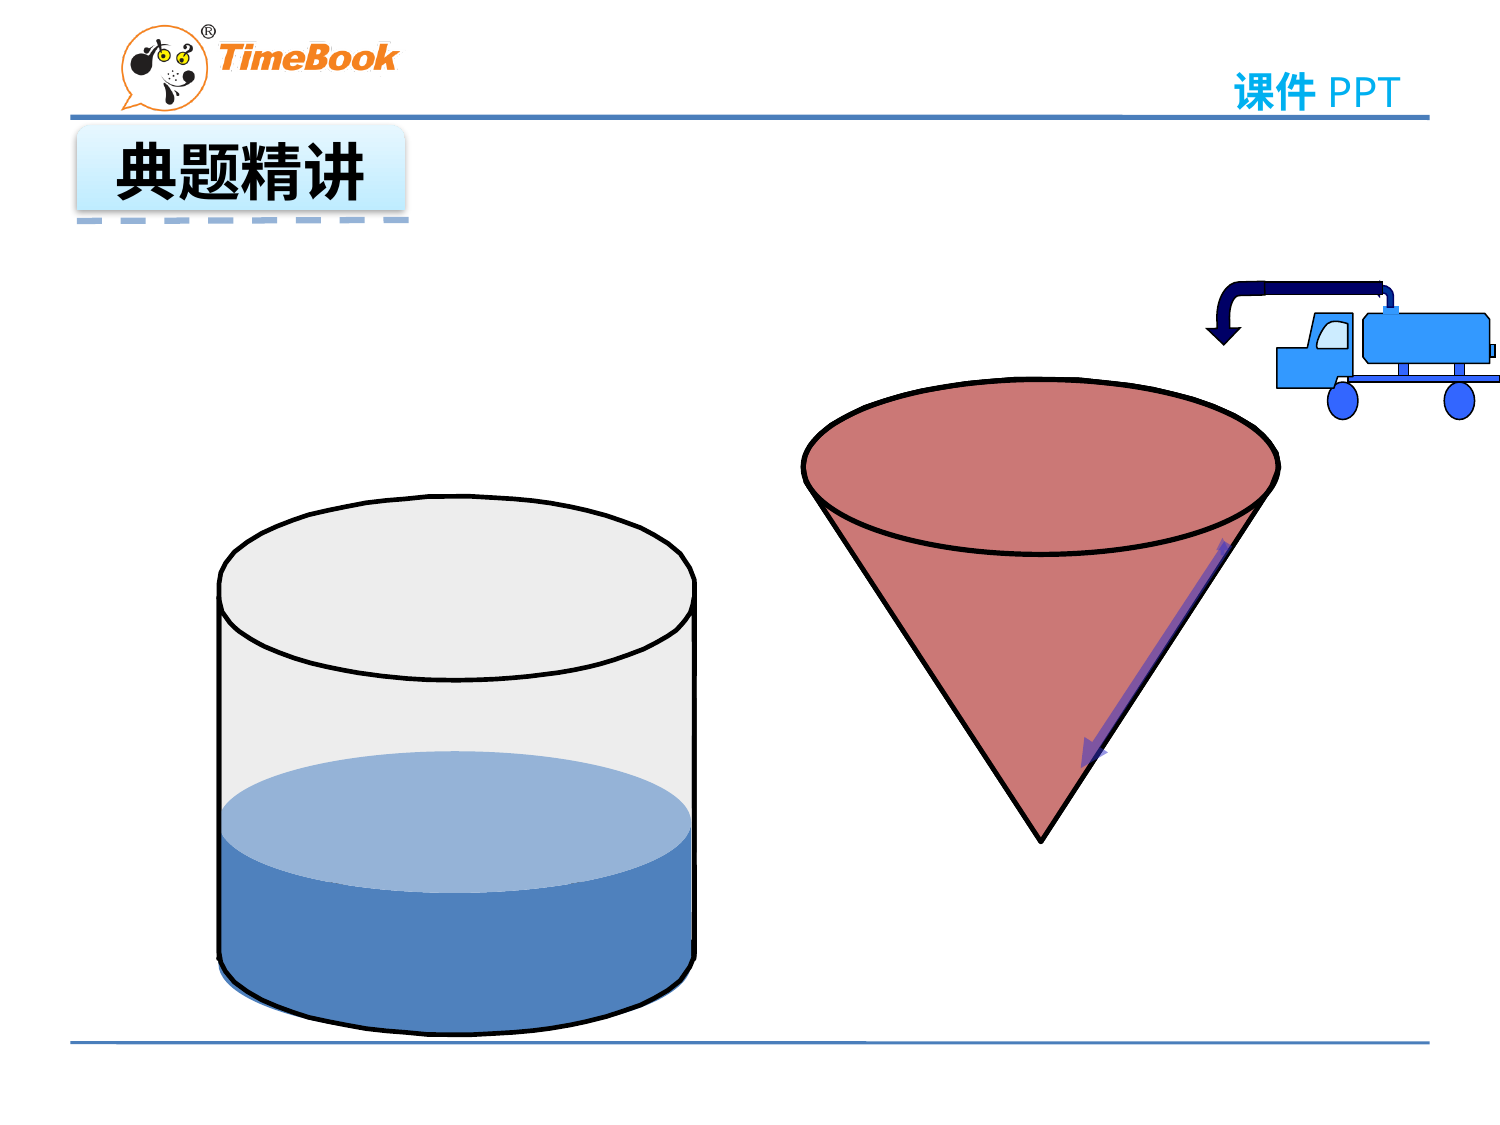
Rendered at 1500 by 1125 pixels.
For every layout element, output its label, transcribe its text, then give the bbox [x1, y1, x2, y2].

picture [118, 22, 408, 113]
text_box [1190, 499, 1264, 546]
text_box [1080, 537, 1229, 769]
text_box [218, 953, 369, 1030]
text_box [218, 597, 695, 1035]
text_box [803, 379, 1279, 555]
text_box [218, 496, 695, 680]
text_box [1206, 281, 1500, 420]
text_box [580, 967, 691, 1024]
text_box 典题精讲 [76, 124, 406, 212]
text_box [813, 494, 1083, 842]
